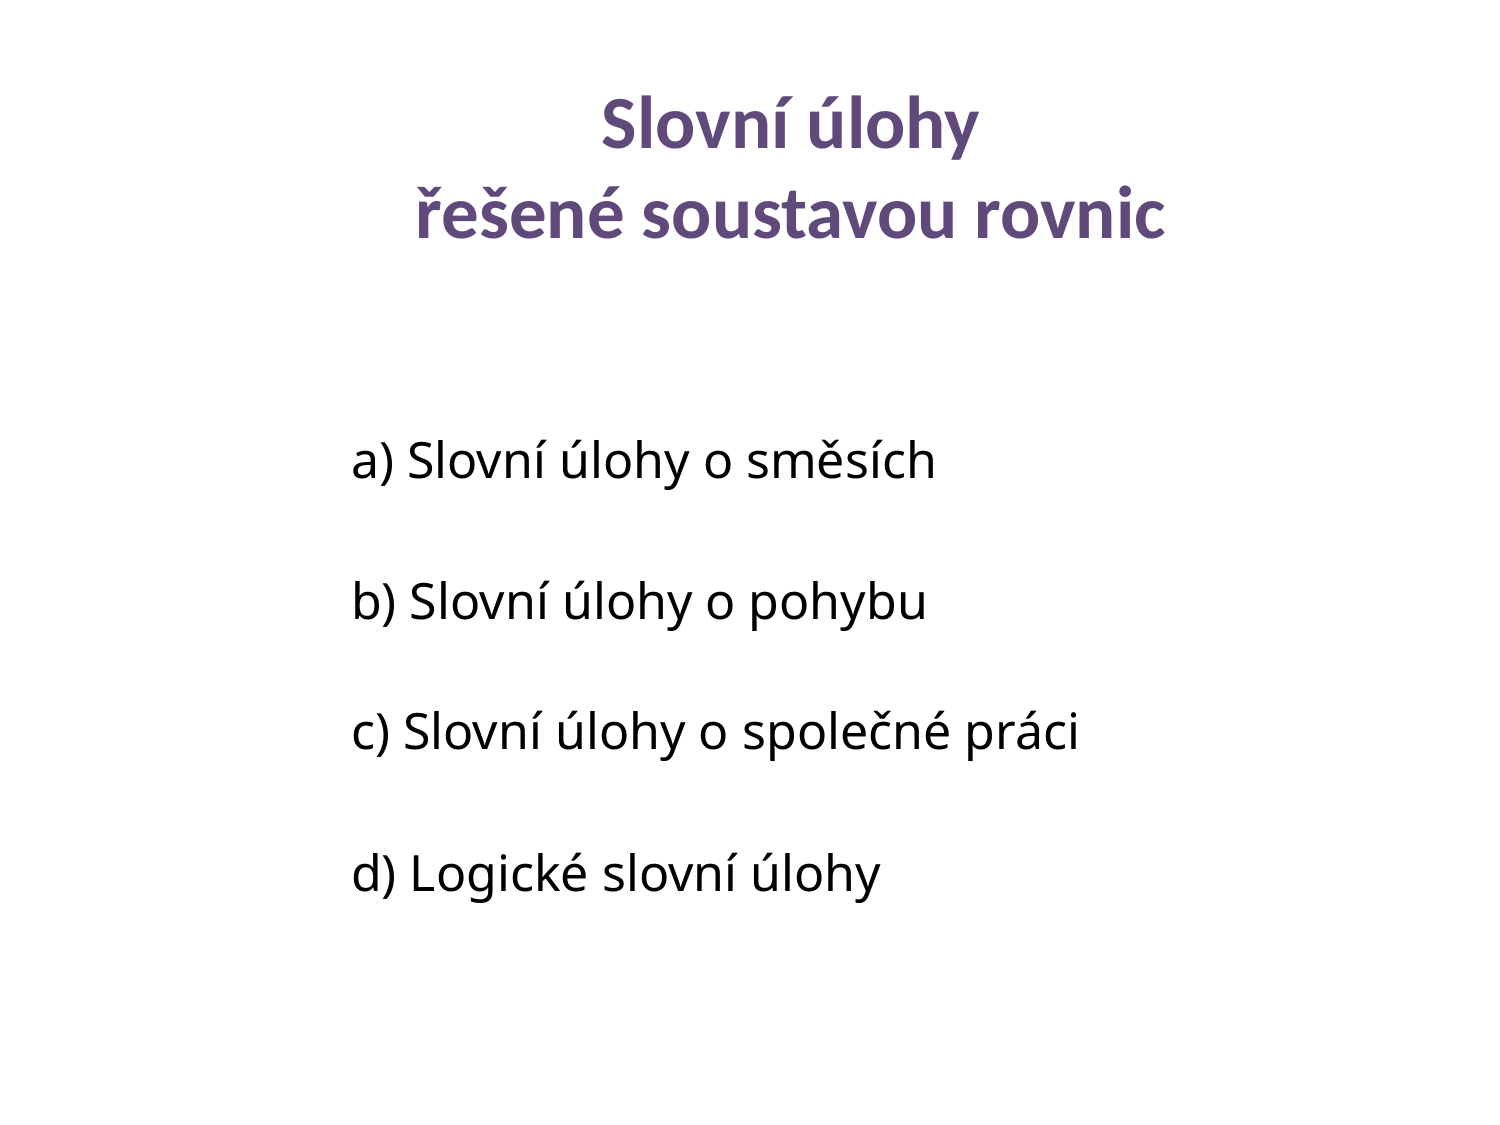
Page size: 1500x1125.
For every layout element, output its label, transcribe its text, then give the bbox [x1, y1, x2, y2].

text_box a) Slovní úlohy o směsích [336, 420, 1235, 496]
text_box b) Slovní úlohy o pohybu [336, 562, 1235, 638]
text_box Slovní úlohy řešené soustavou rovnic [301, 66, 1282, 307]
text_box c) Slovní úlohy o společné práci [336, 692, 1235, 768]
text_box d) Logické slovní úlohy [336, 834, 1235, 909]
